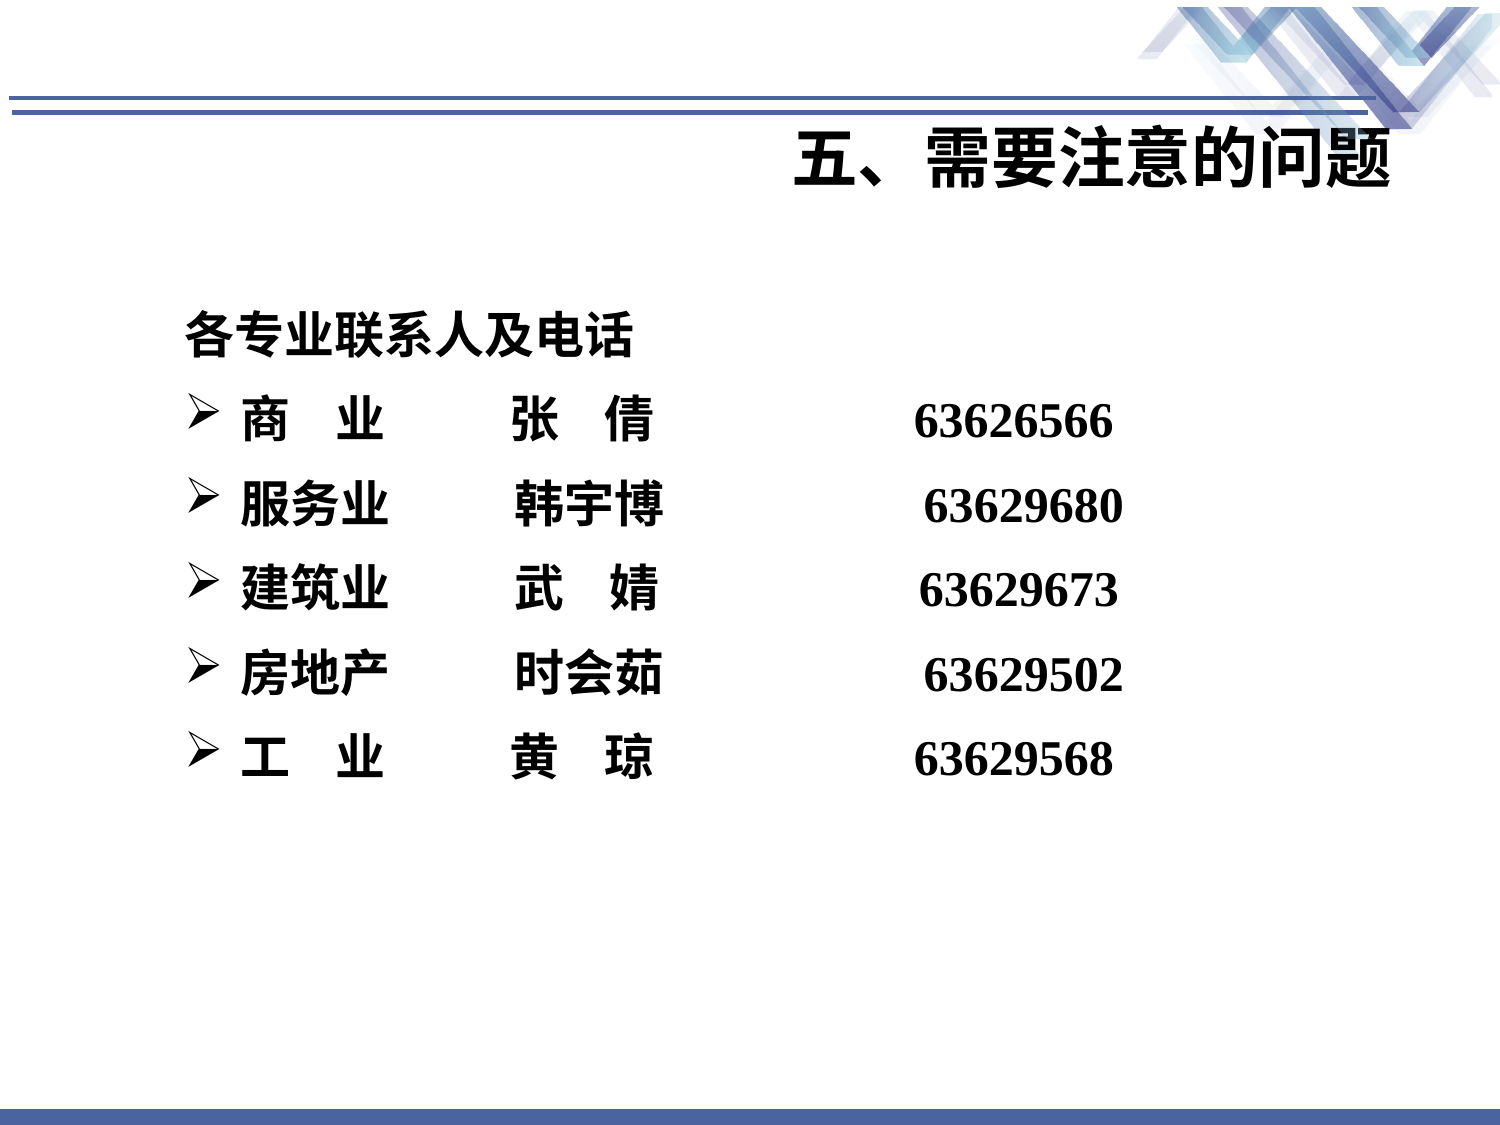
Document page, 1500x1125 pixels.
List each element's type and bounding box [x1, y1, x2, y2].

text_box [0, 7, 1500, 1125]
